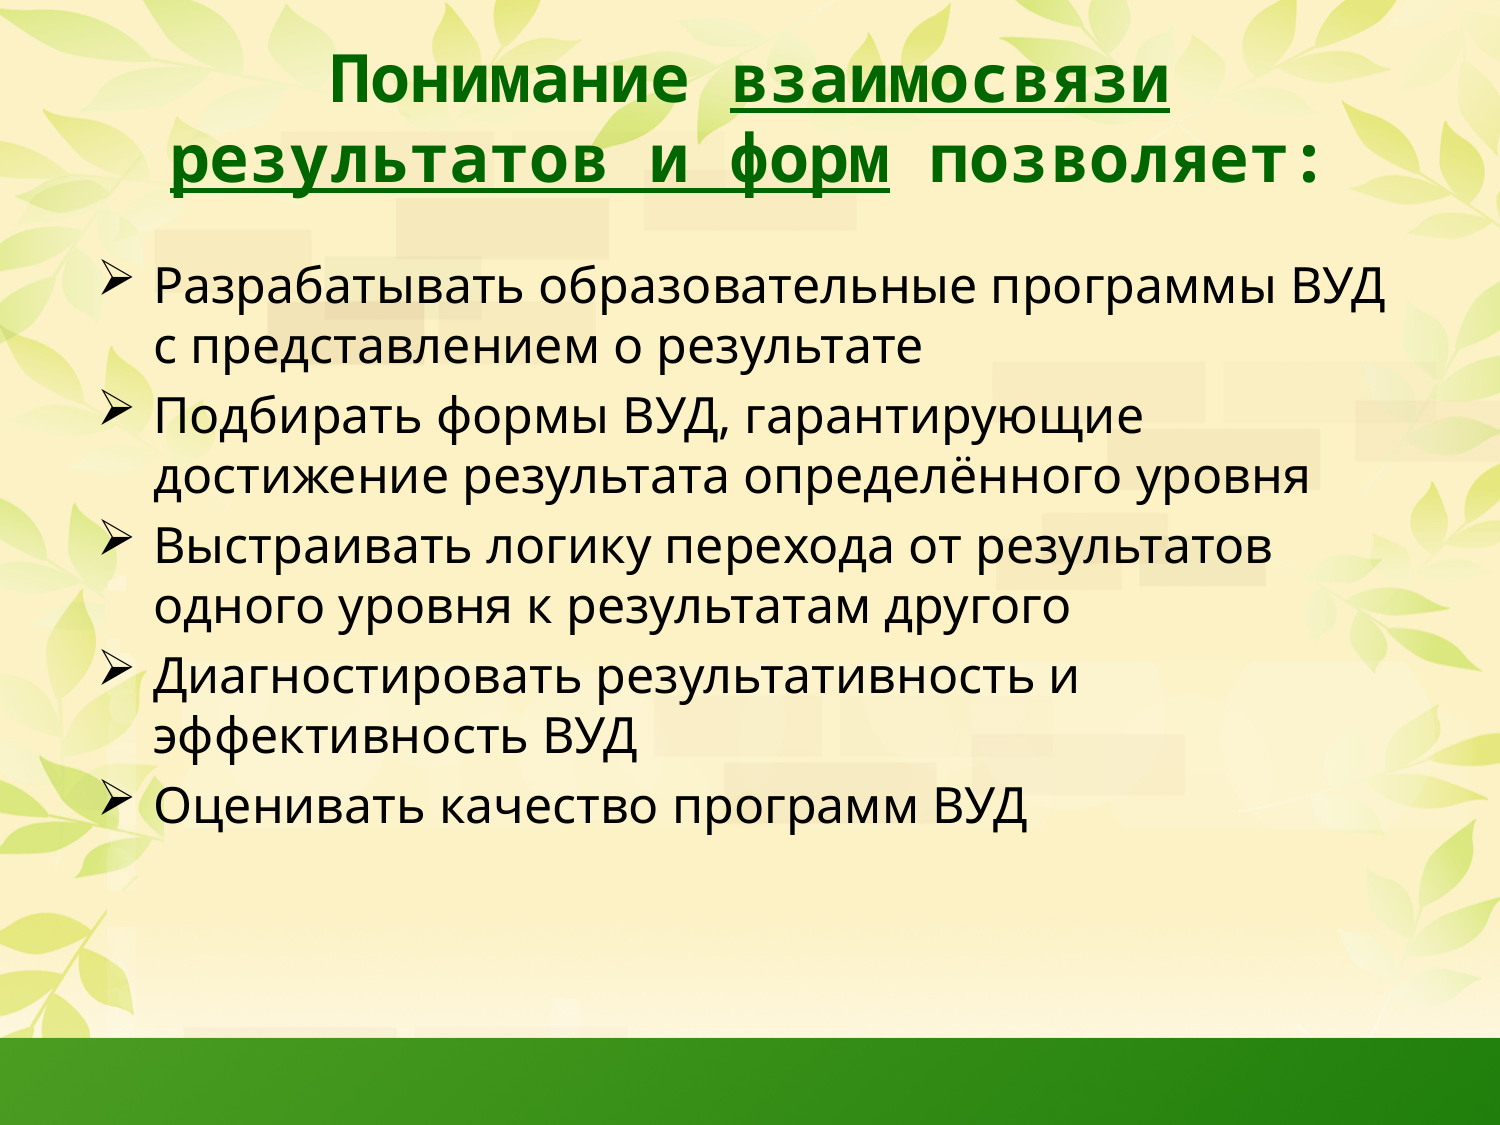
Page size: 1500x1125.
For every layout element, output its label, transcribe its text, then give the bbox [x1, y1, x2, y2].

picture [0, 0, 1500, 1125]
title Понимание взаимосвязи результатов и форм позволяет: [75, 56, 1425, 176]
list Разрабатывать образовательные программы ВУД с представлением о результате Подбирать формы ВУД, гарантирующие достижение результата определённого уровня Выстраивать логику перехода от результатов одного уровня к результатам другого Диагностировать результативность и эффективность ВУД Оценивать качество программ ВУД [82, 246, 1432, 1052]
